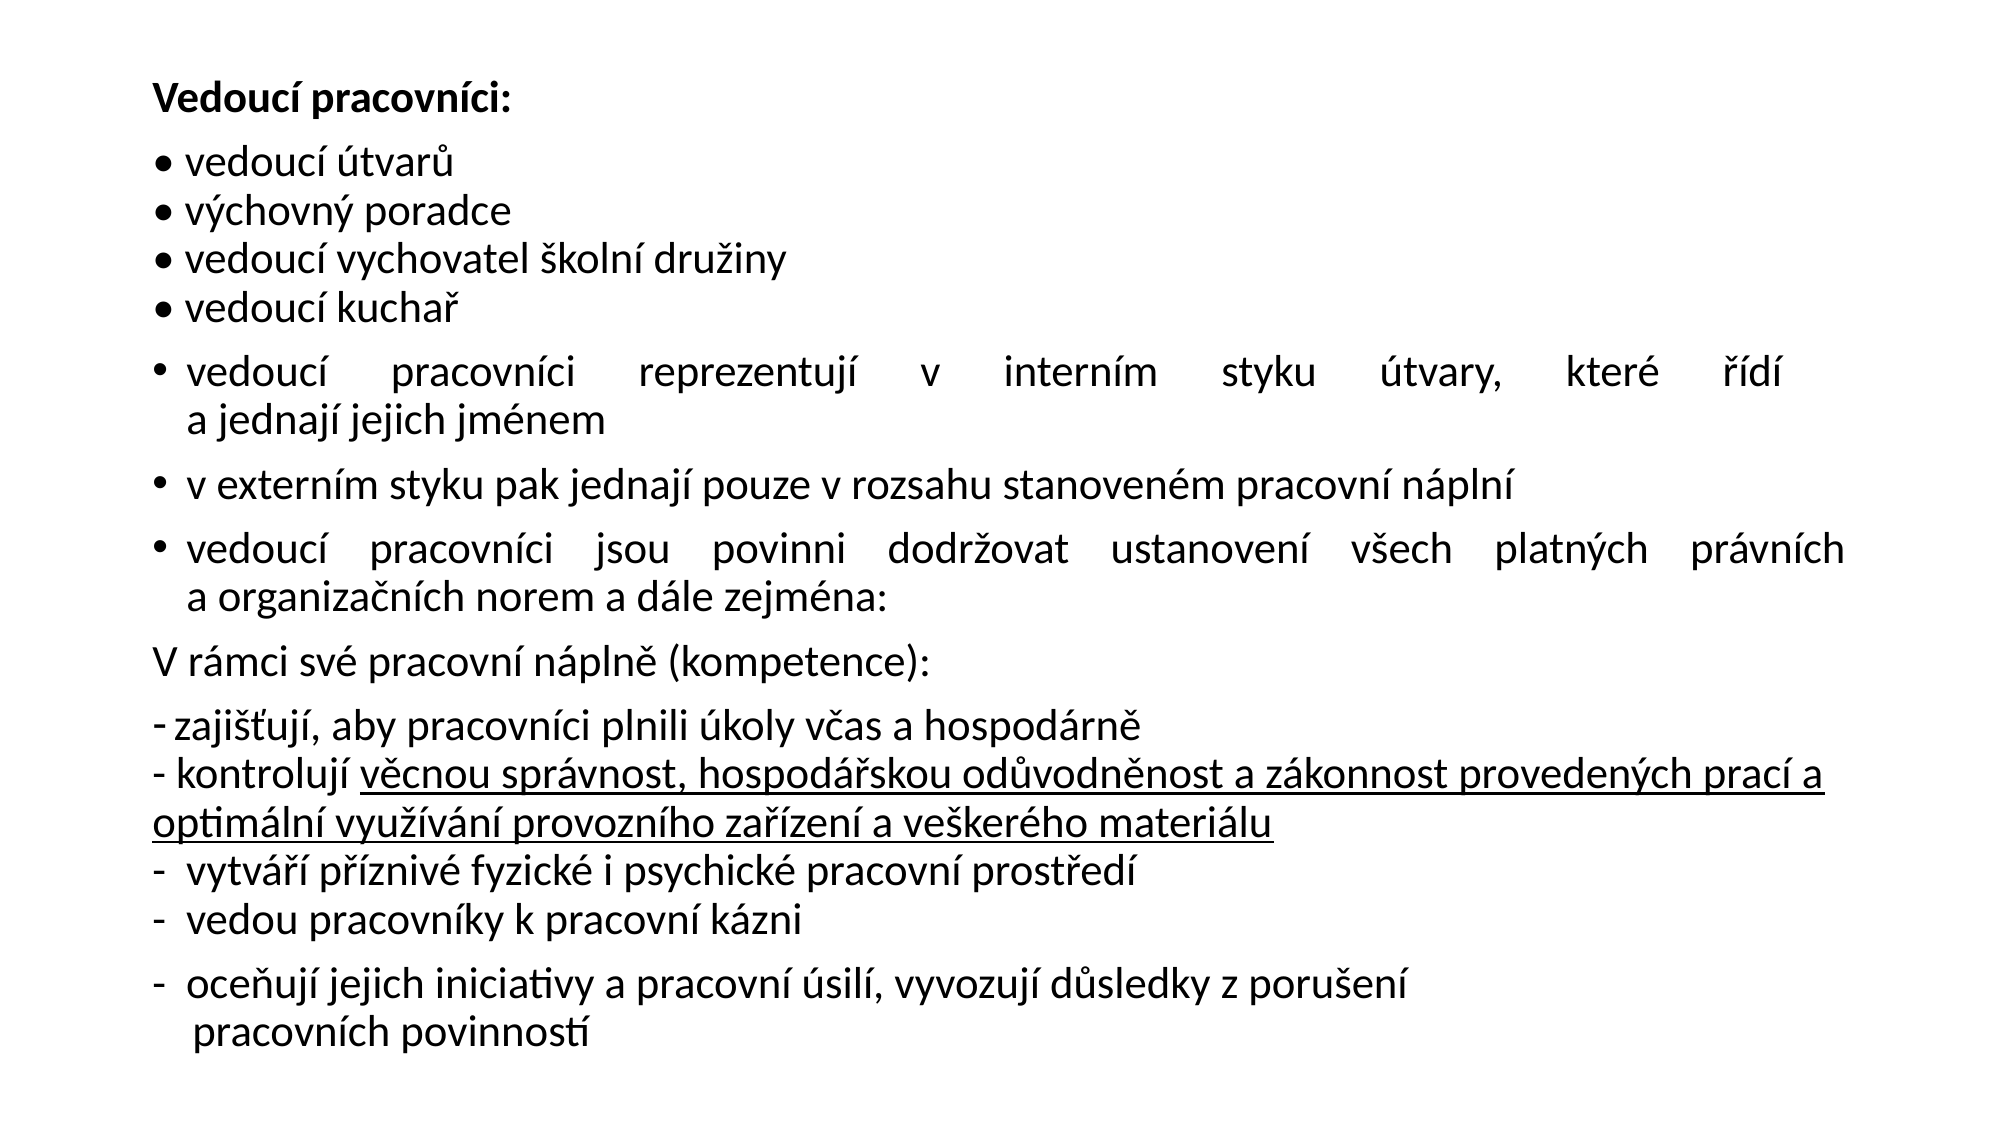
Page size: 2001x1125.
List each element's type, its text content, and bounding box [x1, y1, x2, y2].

list Vedoucí pracovníci: • vedoucí útvarů • výchovný poradce • vedoucí vychovatel školní družiny • vedoucí kuchař vedoucí pracovníci reprezentují v interním styku útvary, které řídí a jednají jejich jménem v externím styku pak jednají pouze v rozsahu stanoveném pracovní náplní vedoucí pracovníci jsou povinni dodržovat ustanovení všech platných právních a organizačních norem a dále zejména: V rámci své pracovní náplně (kompetence): zajišťují, aby pracovníci plnili úkoly včas a hospodárně - kontrolují věcnou správnost, hospodářskou odůvodněnost a zákonnost provedených prací a optimální využívání provozního zařízení a veškerého materiálu - vytváří příznivé fyzické i psychické pracovní prostředí - vedou pracovníky k pracovní kázni - oceňují jejich iniciativy a pracovní úsilí, vyvozují důsledky z porušení pracovních povinností [137, 66, 1863, 1071]
